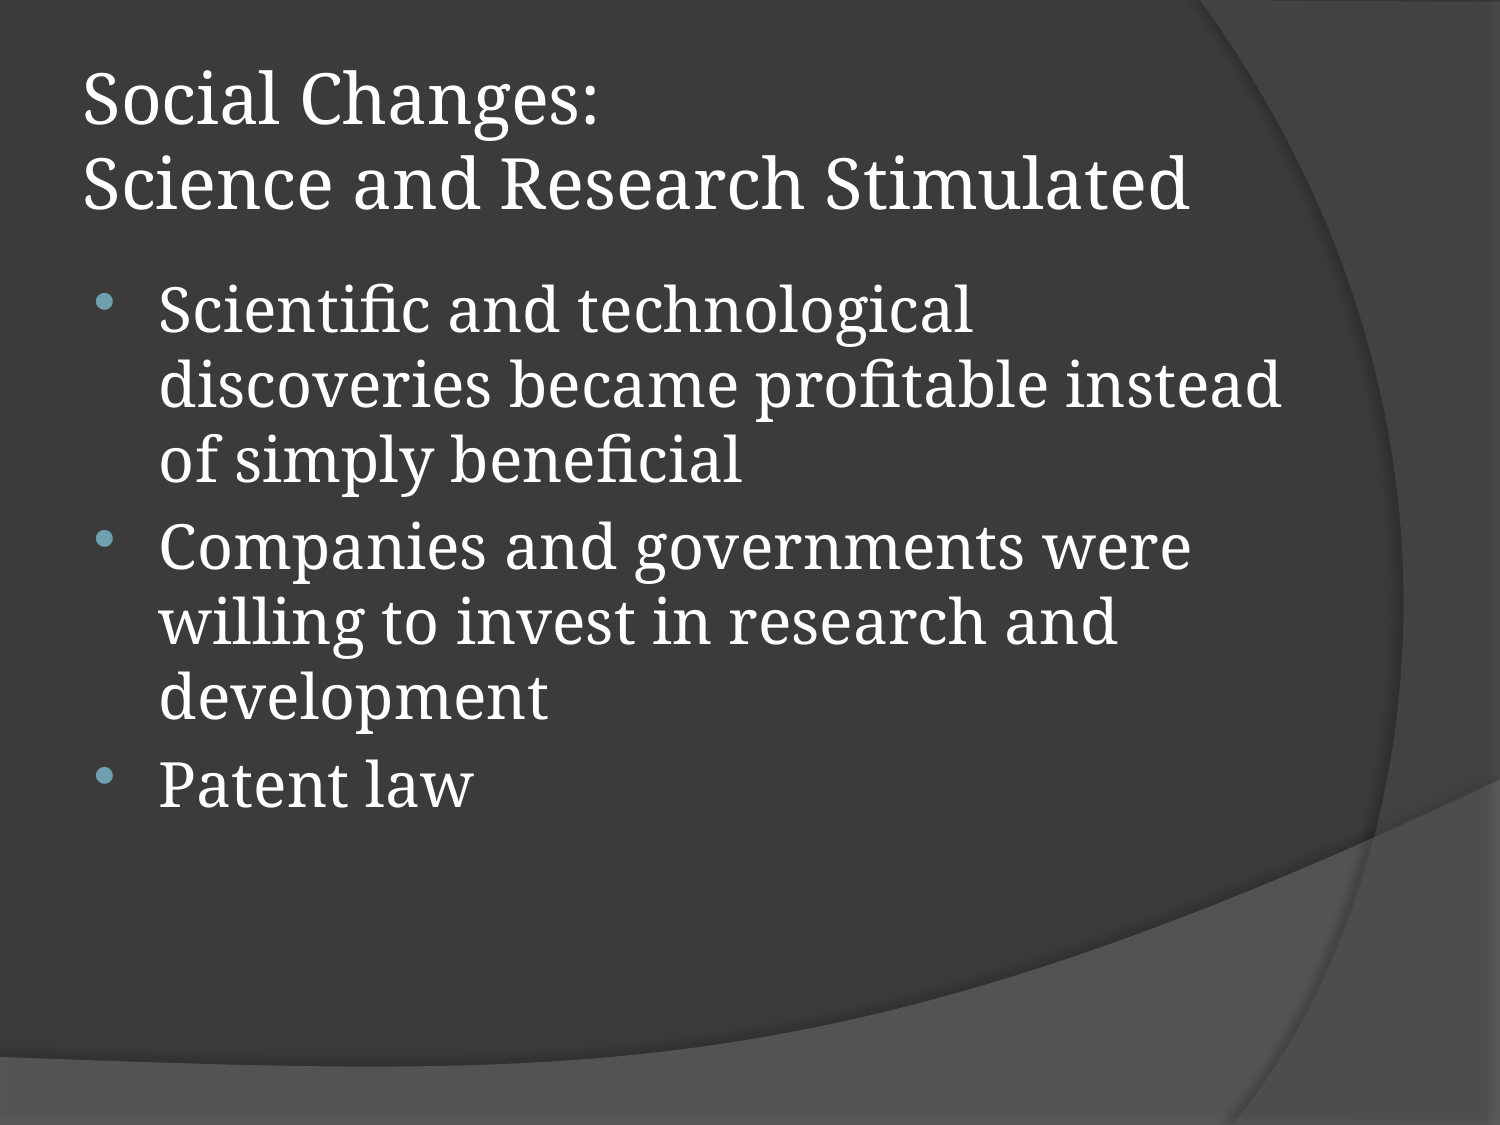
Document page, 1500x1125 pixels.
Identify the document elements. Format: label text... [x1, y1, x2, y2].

title Social Changes: Science and Research Stimulated [75, 45, 1388, 233]
list Scientific and technological discoveries became profitable instead of simply beneficial Companies and governments were willing to invest in research and development Patent law [75, 262, 1300, 1005]
